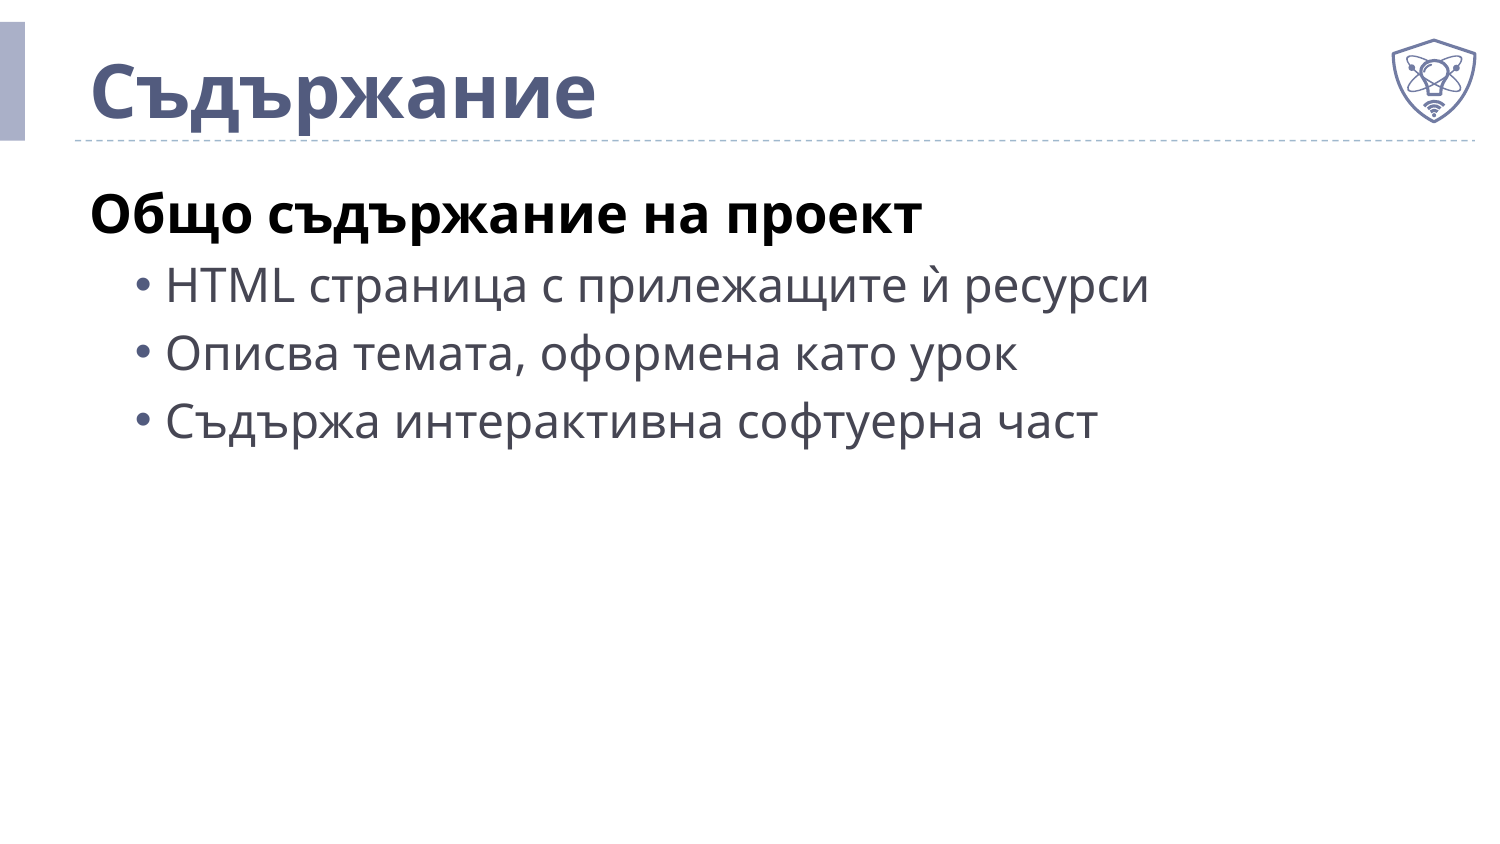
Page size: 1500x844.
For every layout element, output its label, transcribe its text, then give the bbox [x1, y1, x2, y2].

title Съдържание [75, 18, 1475, 141]
list Общо съдържание на проект HTML страница с прилежащите ѝ ресурси Описва темата, оформена като урок Съдържа интерактивна софтуерна част [75, 171, 1475, 835]
